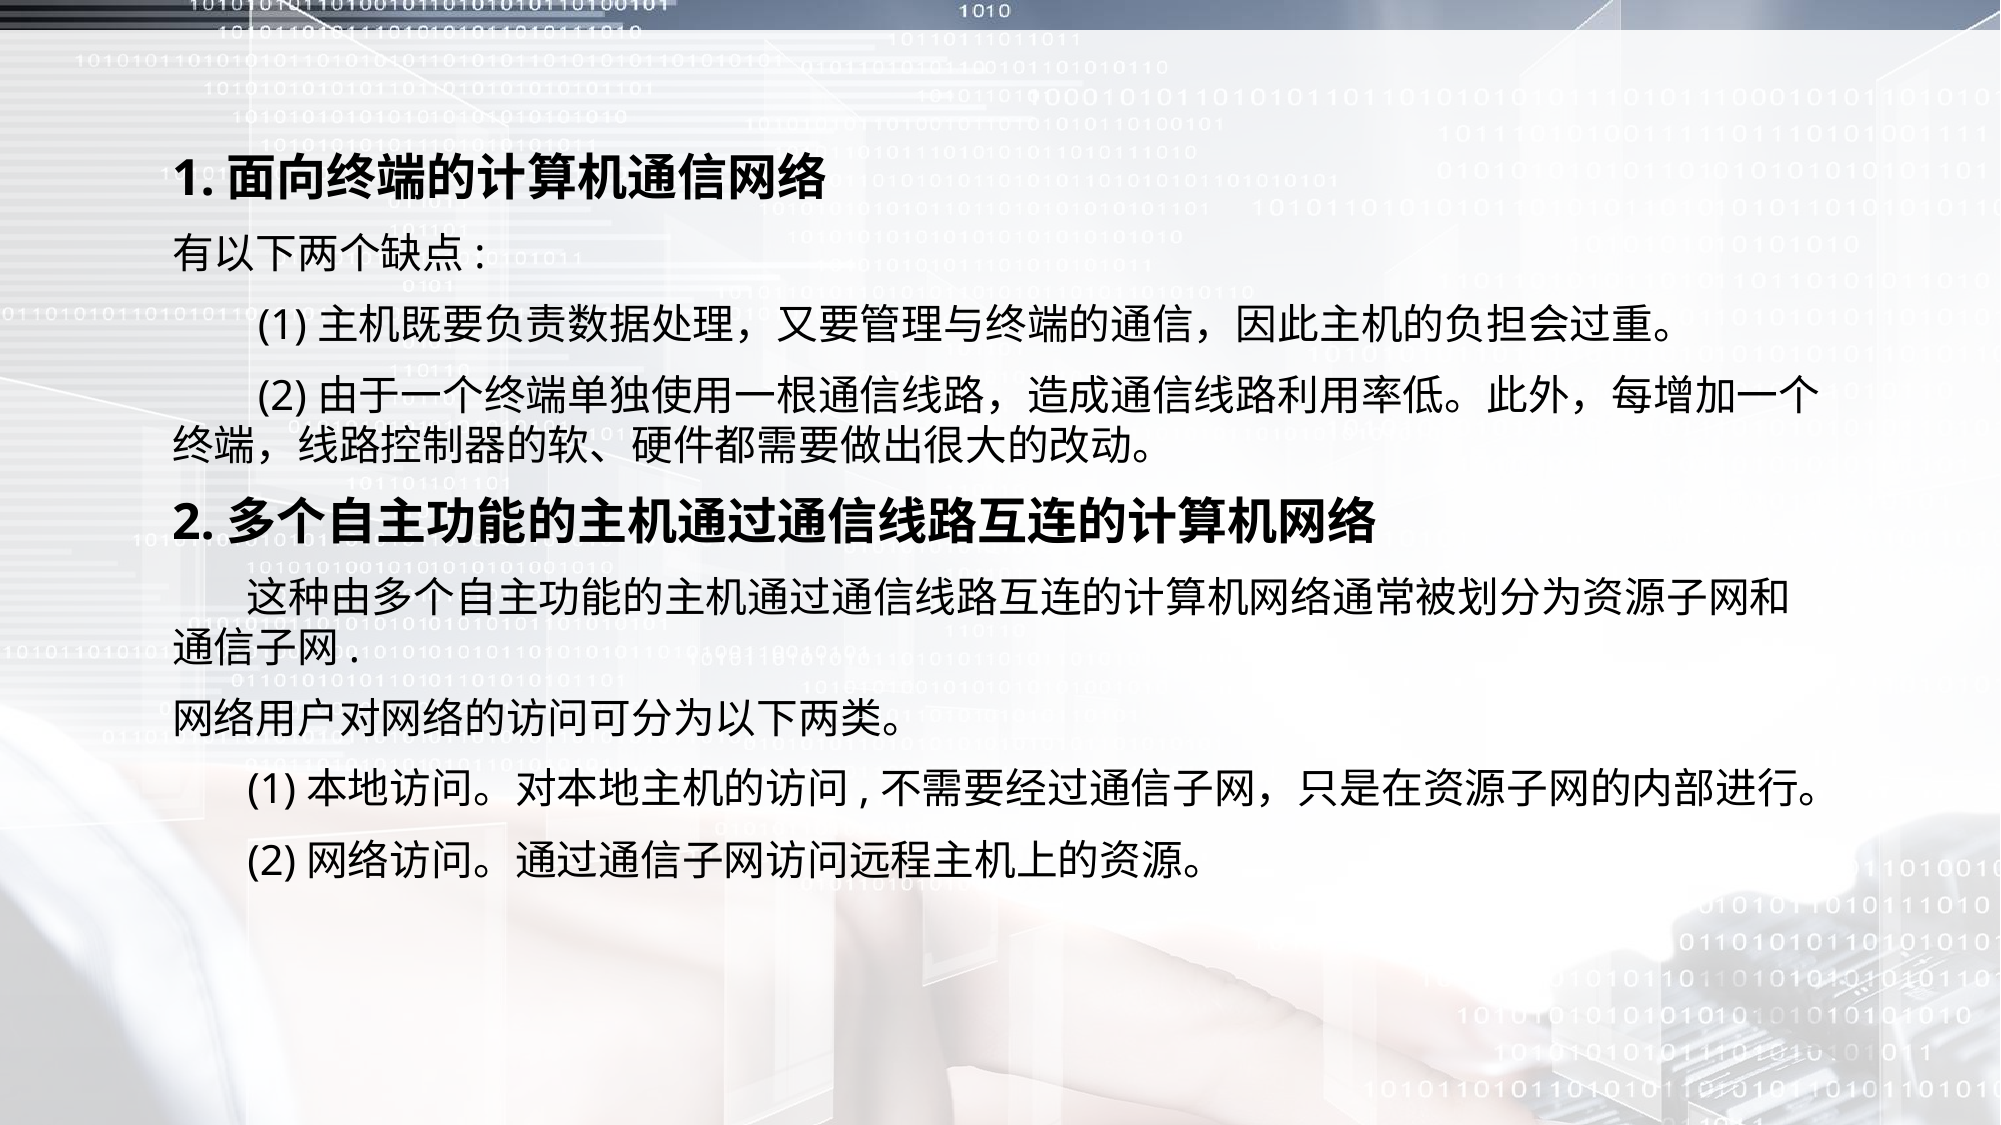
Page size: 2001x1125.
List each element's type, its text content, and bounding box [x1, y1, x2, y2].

picture [0, 0, 2000, 30]
list 1.面向终端的计算机通信网络 有以下两个缺点: (1)主机既要负责数据处理，又要管理与终端的通信，因此主机的负担会过重。 (2)由于一个终端单独使用一根通信线路，造成通信线路利用率低。此外，每增加一个终端，线路控制器的软、硬件都需要做出很大的改动。 2.多个自主功能的主机通过通信线路互连的计算机网络 这种由多个自主功能的主机通过通信线路互连的计算机网络通常被划分为资源子网和通信子网. 网络用户对网络的访问可分为以下两类。 (1)本地访问。对本地主机的访问,不需要经过通信子网，只是在资源子网的内部进行。 (2)网络访问。通过通信子网访问远程主机上的资源。 [157, 138, 1845, 1079]
